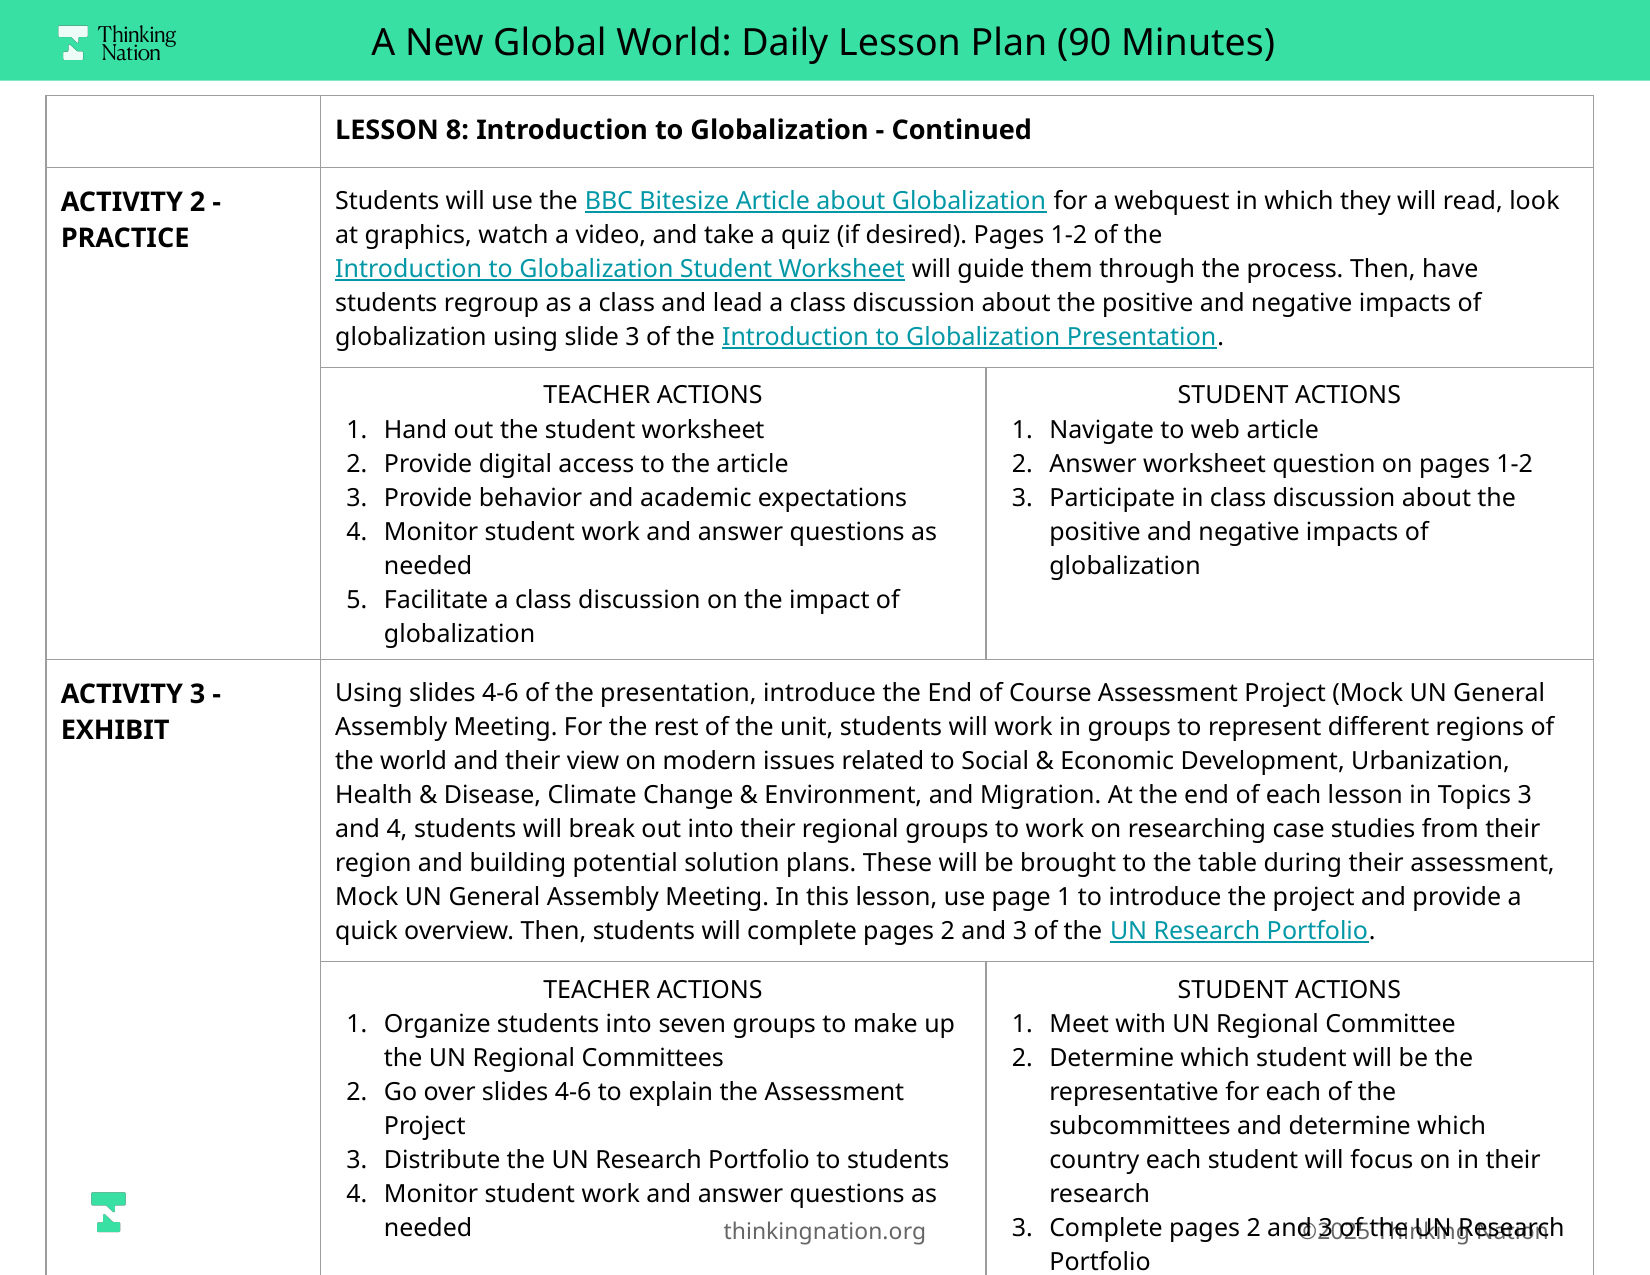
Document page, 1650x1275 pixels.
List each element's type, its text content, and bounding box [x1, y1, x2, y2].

table_cell ACTIVITY 3 - EXHIBIT [47, 660, 320, 1275]
text_box A New Global World: Daily Lesson Plan (90 Minutes) [0, 0, 1650, 81]
table_cell STUDENT ACTIONS Navigate to web article Answer worksheet question on pages 1-2 Participate in class discussion about the positive and negative impacts of globalization [987, 368, 1593, 659]
picture [45, 14, 180, 85]
table_cell Using slides 4-6 of the presentation, introduce the End of Course Assessment Project (Mock UN General Assembly Meeting. For the rest of the unit, students will work in groups to represent different regions of the world and their view on modern issues related to Social & Economic Development, Urbanization, Health & Disease, Climate Change & Environment, and Migration. At the end of each lesson in Topics 3 and 4, students will break out into their regional groups to work on researching case studies from their region and building potential solution plans. These will be brought to the table during their assessment, Mock UN General Assembly Meeting. In this lesson, use page 1 to introduce the project and provide a quick overview. Then, students will complete pages 2 and 3 of the UN Research Portfolio. [321, 660, 1593, 961]
table_cell TEACHER ACTIONS Hand out the student worksheet Provide digital access to the article Provide behavior and academic expectations Monitor student work and answer questions as needed Facilitate a class discussion on the impact of globalization [321, 368, 985, 659]
table_cell Students will use the BBC Bitesize Article about Globalization for a webquest in which they will read, look at graphics, watch a video, and take a quiz (if desired). Pages 1-2 of the Introduction to Globalization Student Worksheet will guide them through the process. Then, have students regroup as a class and lead a class discussion about the positive and negative impacts of globalization using slide 3 of the Introduction to Globalization Presentation. [321, 168, 1593, 367]
table_header [47, 96, 320, 167]
table_cell ACTIVITY 2 - PRACTICE [47, 168, 320, 659]
table_cell STUDENT ACTIONS Meet with UN Regional Committee Determine which student will be the representative for each of the subcommittees and determine which country each student will focus on in their research Complete pages 2 and 3 of the UN Research Portfolio [987, 962, 1593, 1275]
table_header LESSON 8: Introduction to Globalization - Continued [321, 96, 1593, 167]
picture [80, 1184, 136, 1240]
table_cell TEACHER ACTIONS Organize students into seven groups to make up the UN Regional Committees Go over slides 4-6 to explain the Assessment Project Distribute the UN Research Portfolio to students Monitor student work and answer questions as needed [321, 962, 985, 1275]
